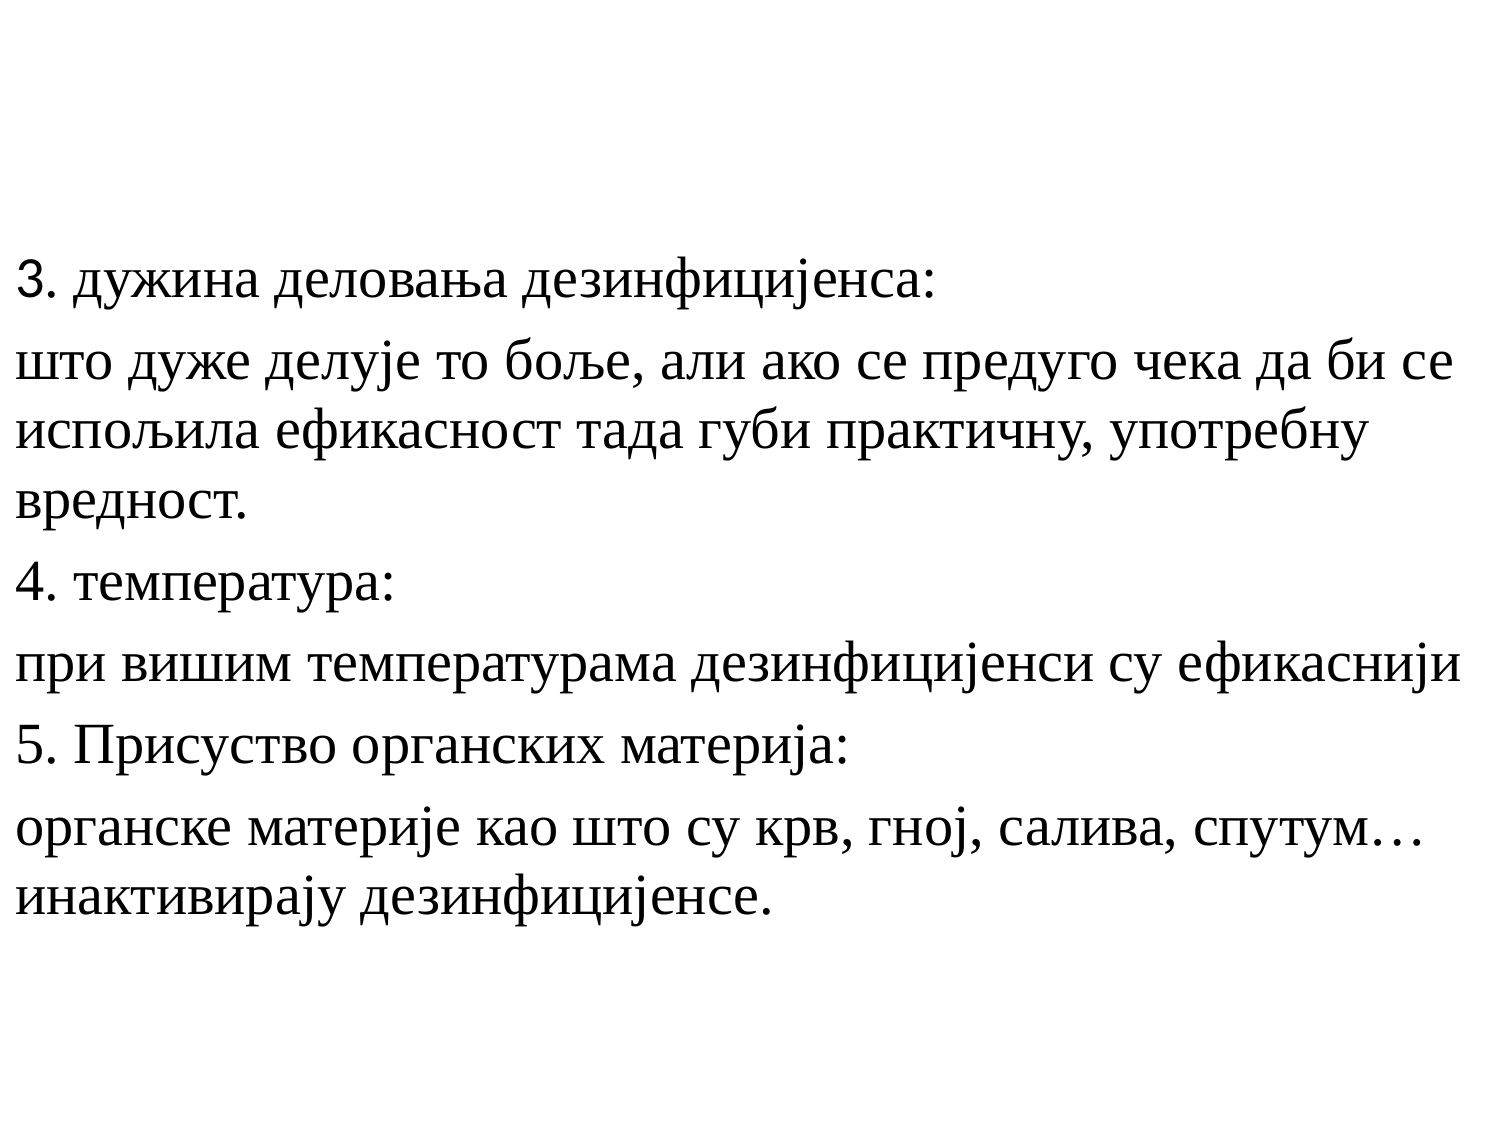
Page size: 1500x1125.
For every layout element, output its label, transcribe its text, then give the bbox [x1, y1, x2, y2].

list 3. дужина деловања дезинфицијенса: што дуже делује то боље, али ако се предуго чека да би се испољила ефикасност тада губи практичну, употребну вредност. 4. температура: при вишим температурама дезинфицијенси су ефикаснији 5. Присуство органских материја: органске материје као што су крв, гној, салива, спутум… инактивирају дезинфицијенсе. [0, 231, 1500, 1125]
